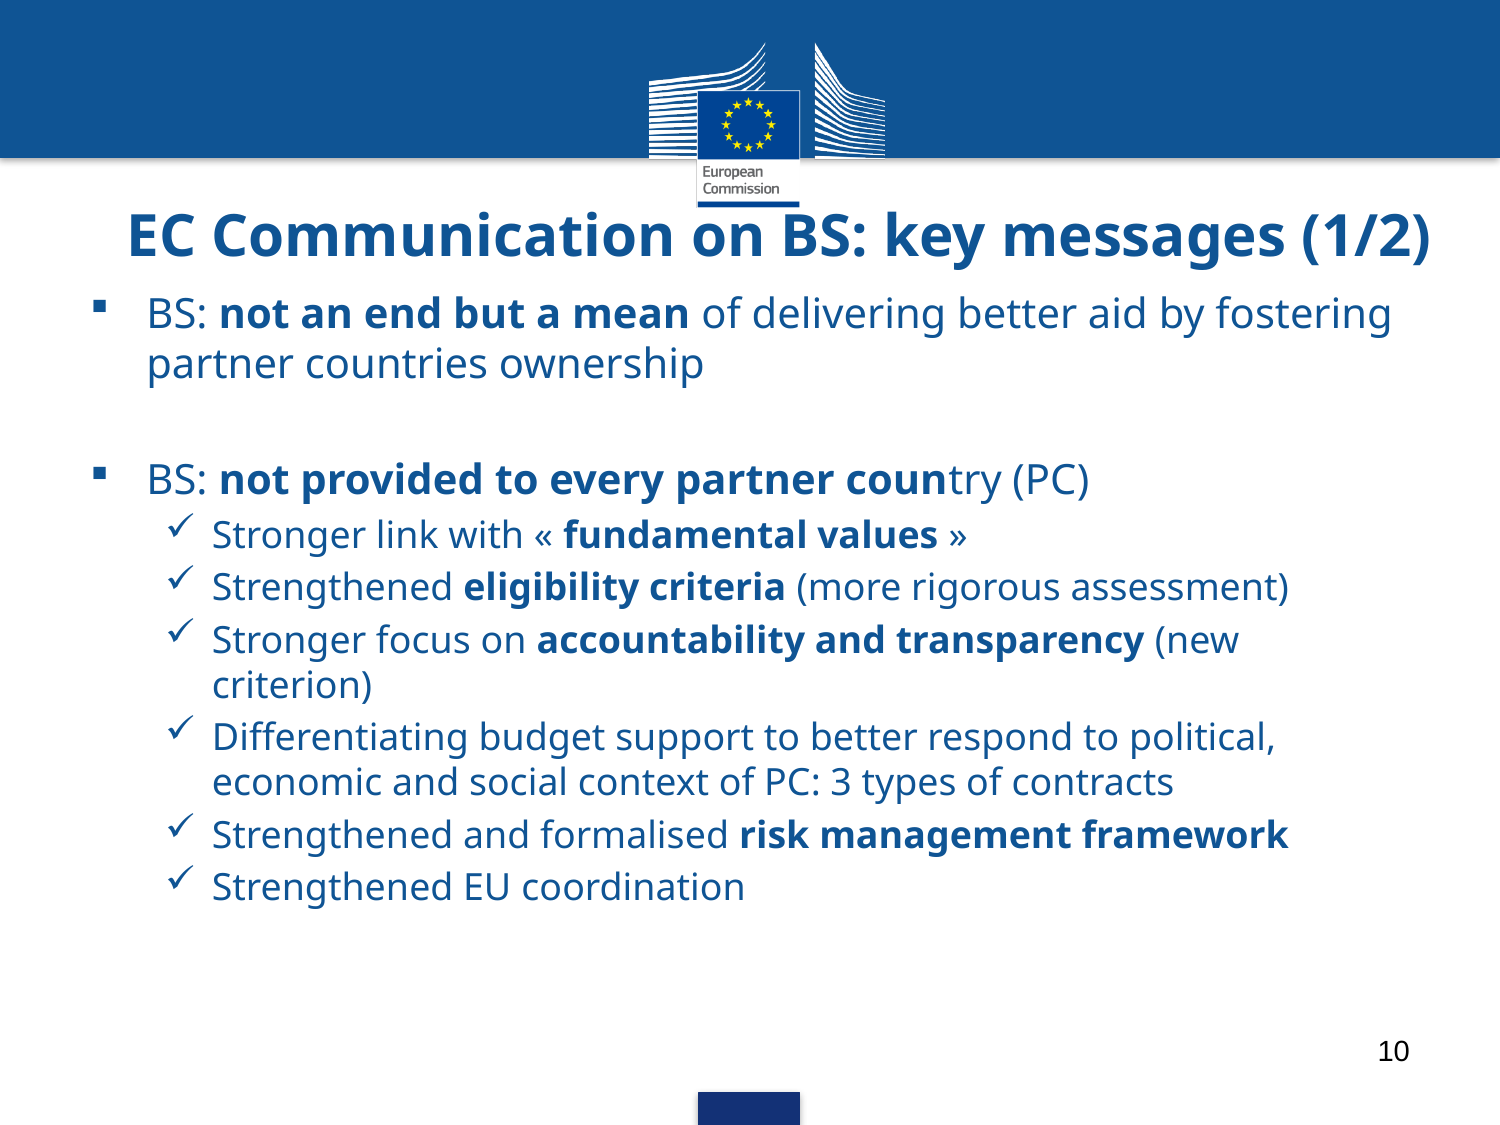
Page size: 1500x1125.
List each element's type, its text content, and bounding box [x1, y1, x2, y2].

picture [649, 42, 885, 175]
slide_number 10 [1074, 1024, 1426, 1103]
title EC Communication on BS: key messages (1/2) [0, 175, 1500, 292]
list BS: not an end but a mean of delivering better aid by fostering partner countries ownership BS: not provided to every partner country (PC) Stronger link with « fundamental values » Strengthened eligibility criteria (more rigorous assessment) Stronger focus on accountability and transparency (new criterion) Differentiating budget support to better respond to political, economic and social context of PC: 3 types of contracts Strengthened and formalised risk management framework Strengthened EU coordination [74, 278, 1426, 1103]
